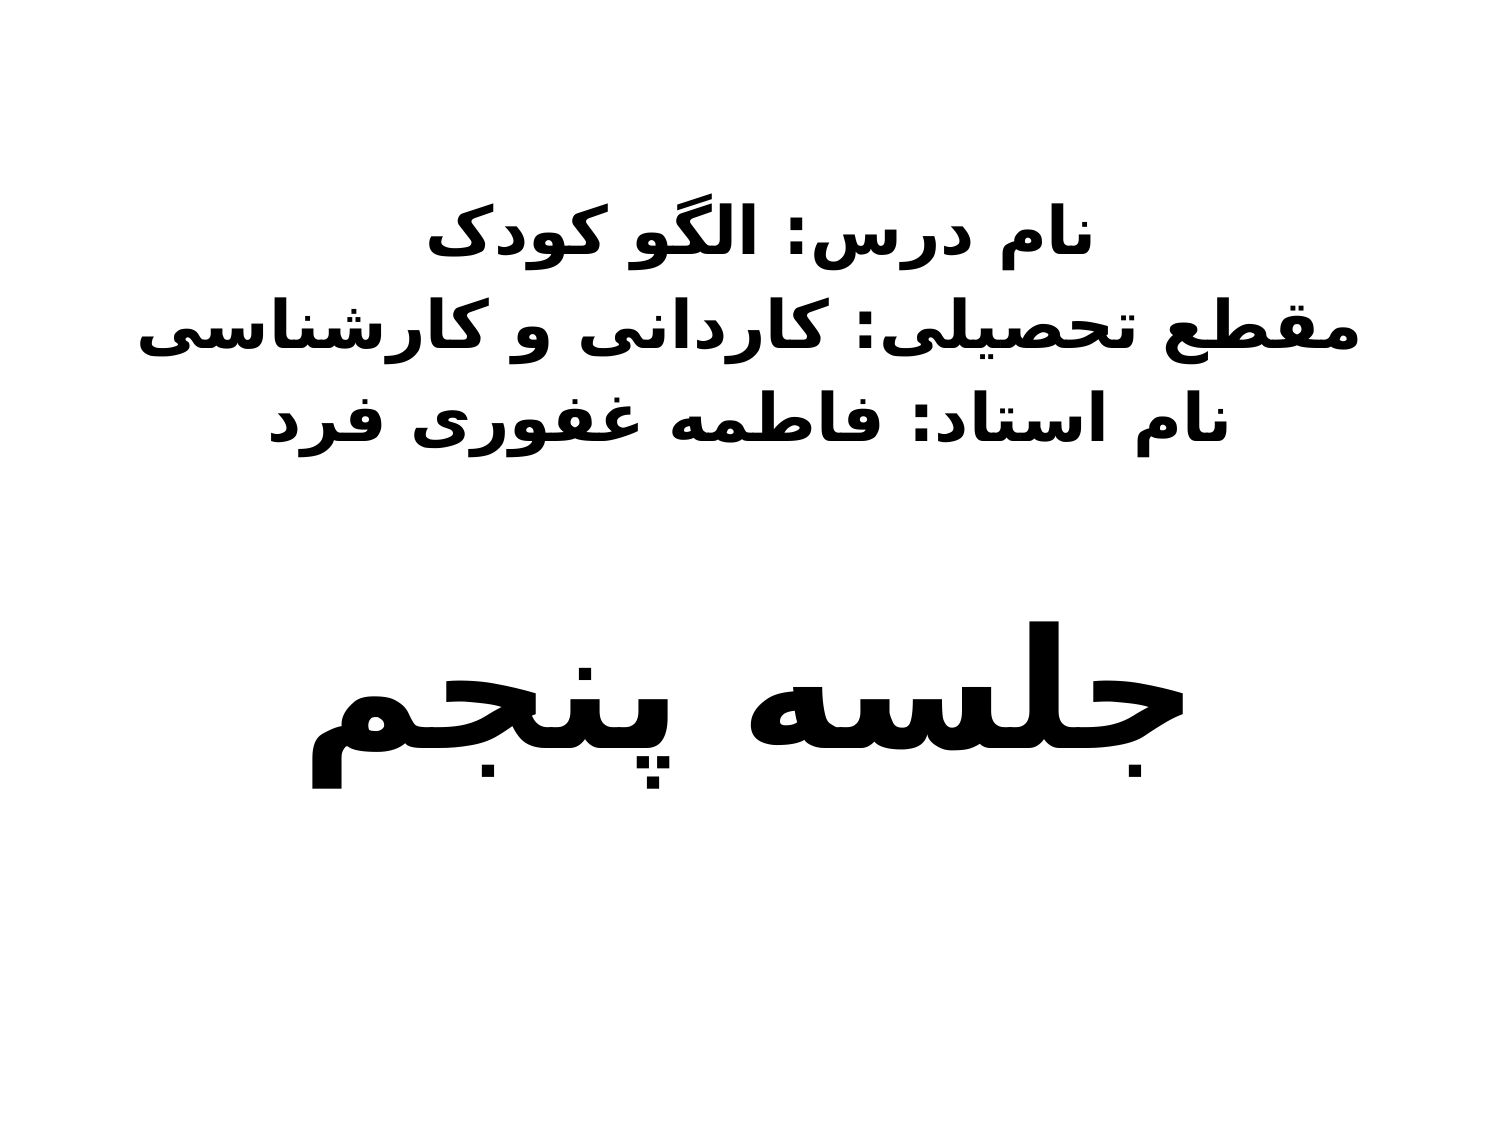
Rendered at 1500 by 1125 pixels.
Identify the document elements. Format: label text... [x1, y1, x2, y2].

list نام درس: الگو کودک مقطع تحصیلی: کاردانی و کارشناسی نام استاد: فاطمه غفوری فرد جلسه پنجم [75, 87, 1425, 1005]
